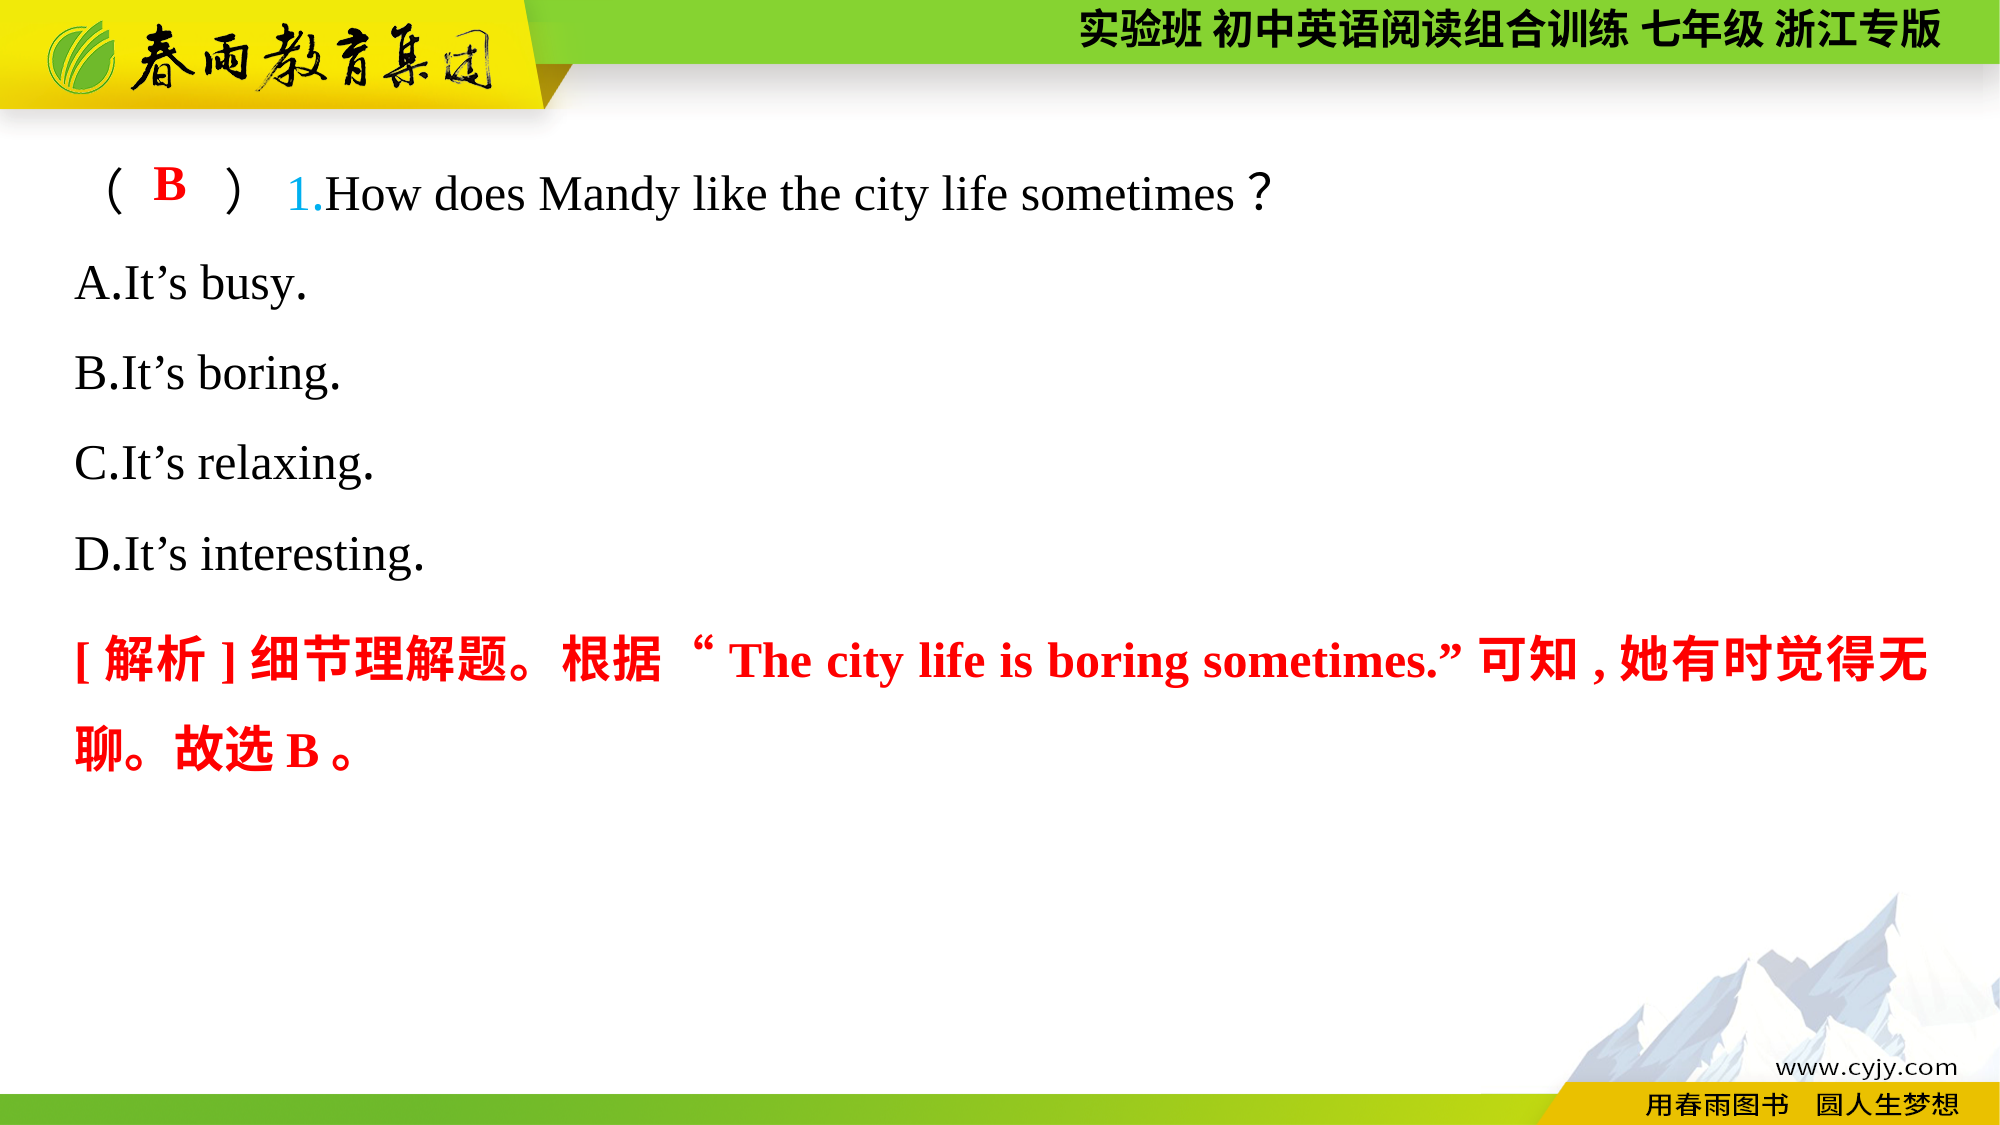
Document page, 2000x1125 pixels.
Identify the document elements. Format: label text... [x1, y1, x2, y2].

list （ ）1.How does Mandy like the city life sometimes？ A.It’s busy. B.It’s boring. C.It’s relaxing. D.It’s interesting. [59, 122, 1944, 589]
text_box B [138, 142, 202, 218]
picture [0, 0, 2000, 1125]
text_box [解析]细节理解题。根据“The city life is boring sometimes.”可知,她有时觉得无聊。故选B。 [59, 589, 1944, 785]
